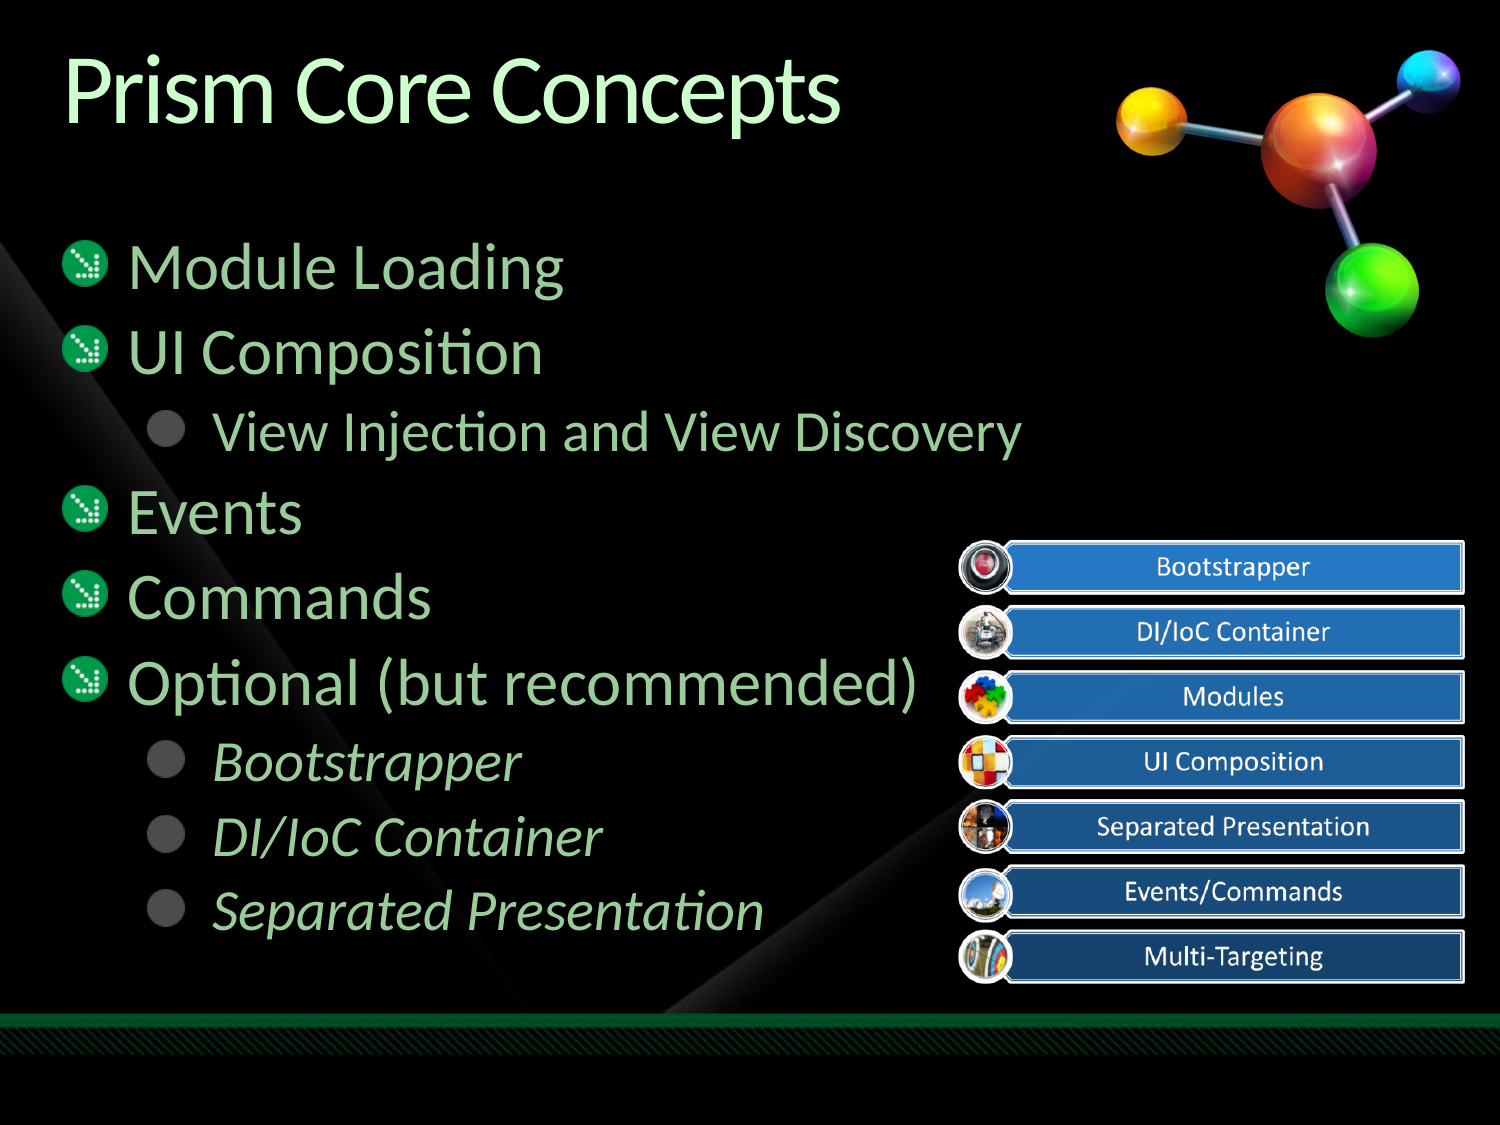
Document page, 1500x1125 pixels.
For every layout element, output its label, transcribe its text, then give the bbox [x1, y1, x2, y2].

list Module Loading UI Composition View Injection and View Discovery Events Commands Optional (but recommended) Bootstrapper DI/IoC Container Separated Presentation [62, 231, 1438, 980]
picture [0, 0, 1500, 1125]
title Prism Core Concepts [62, 37, 1438, 147]
